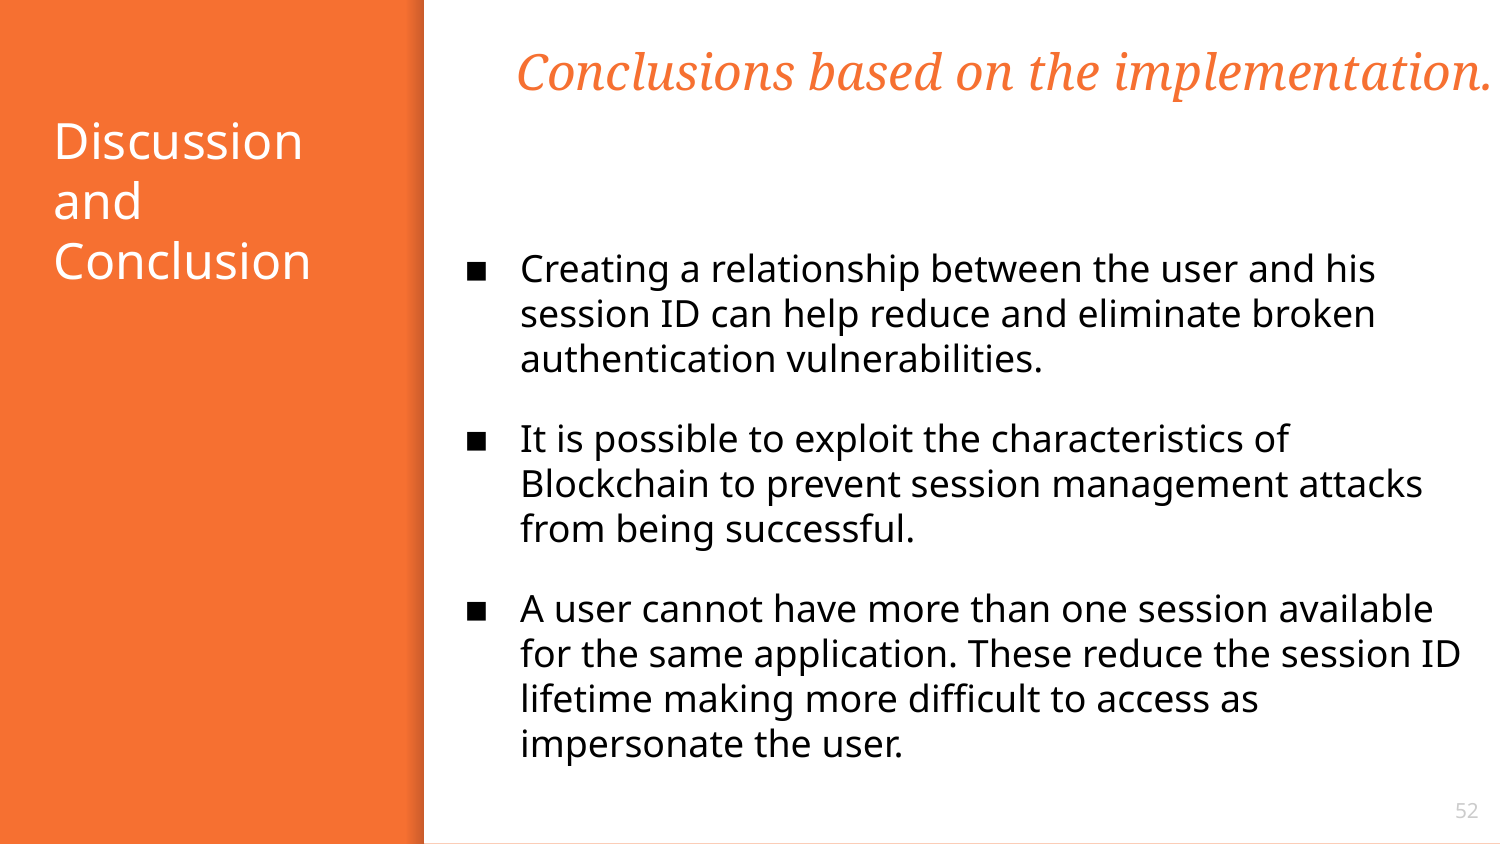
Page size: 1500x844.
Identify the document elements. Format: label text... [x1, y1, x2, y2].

list Conclusions based on the implementation. [501, 16, 1500, 215]
title Discussion and Conclusion [38, 94, 375, 748]
slide_number ‹#› [1403, 779, 1494, 844]
list Creating a relationship between the user and his session ID can help reduce and eliminate broken authentication vulnerabilities. It is possible to exploit the characteristics of Blockchain to prevent session management attacks from being successful. A user cannot have more than one session available for the same application. These reduce the session ID lifetime making more difficult to access as impersonate the user. [430, 194, 1494, 611]
